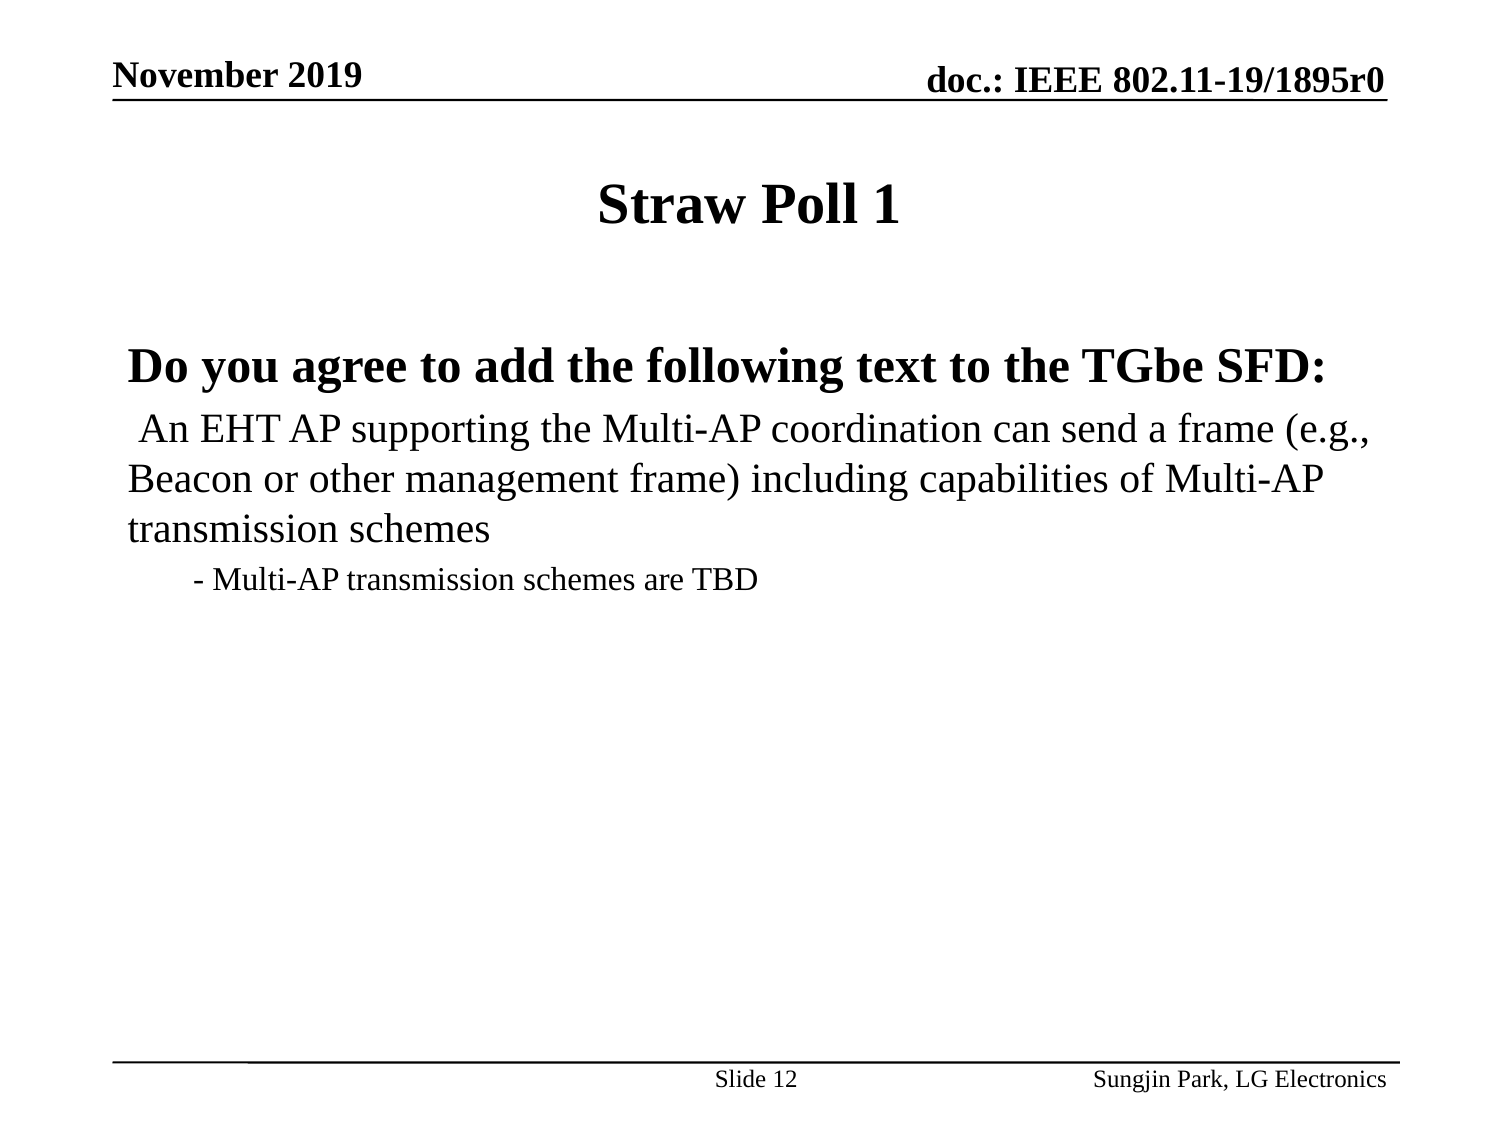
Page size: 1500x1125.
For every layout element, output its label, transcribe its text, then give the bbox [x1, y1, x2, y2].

title Straw Poll 1 [112, 112, 1388, 288]
slide_number Slide 12 [712, 1061, 800, 1093]
list Do you agree to add the following text to the TGbe SFD: An EHT AP supporting the Multi-AP coordination can send a frame (e.g., Beacon or other management frame) including capabilities of Multi-AP transmission schemes - Multi-AP transmission schemes are TBD [112, 324, 1388, 1063]
